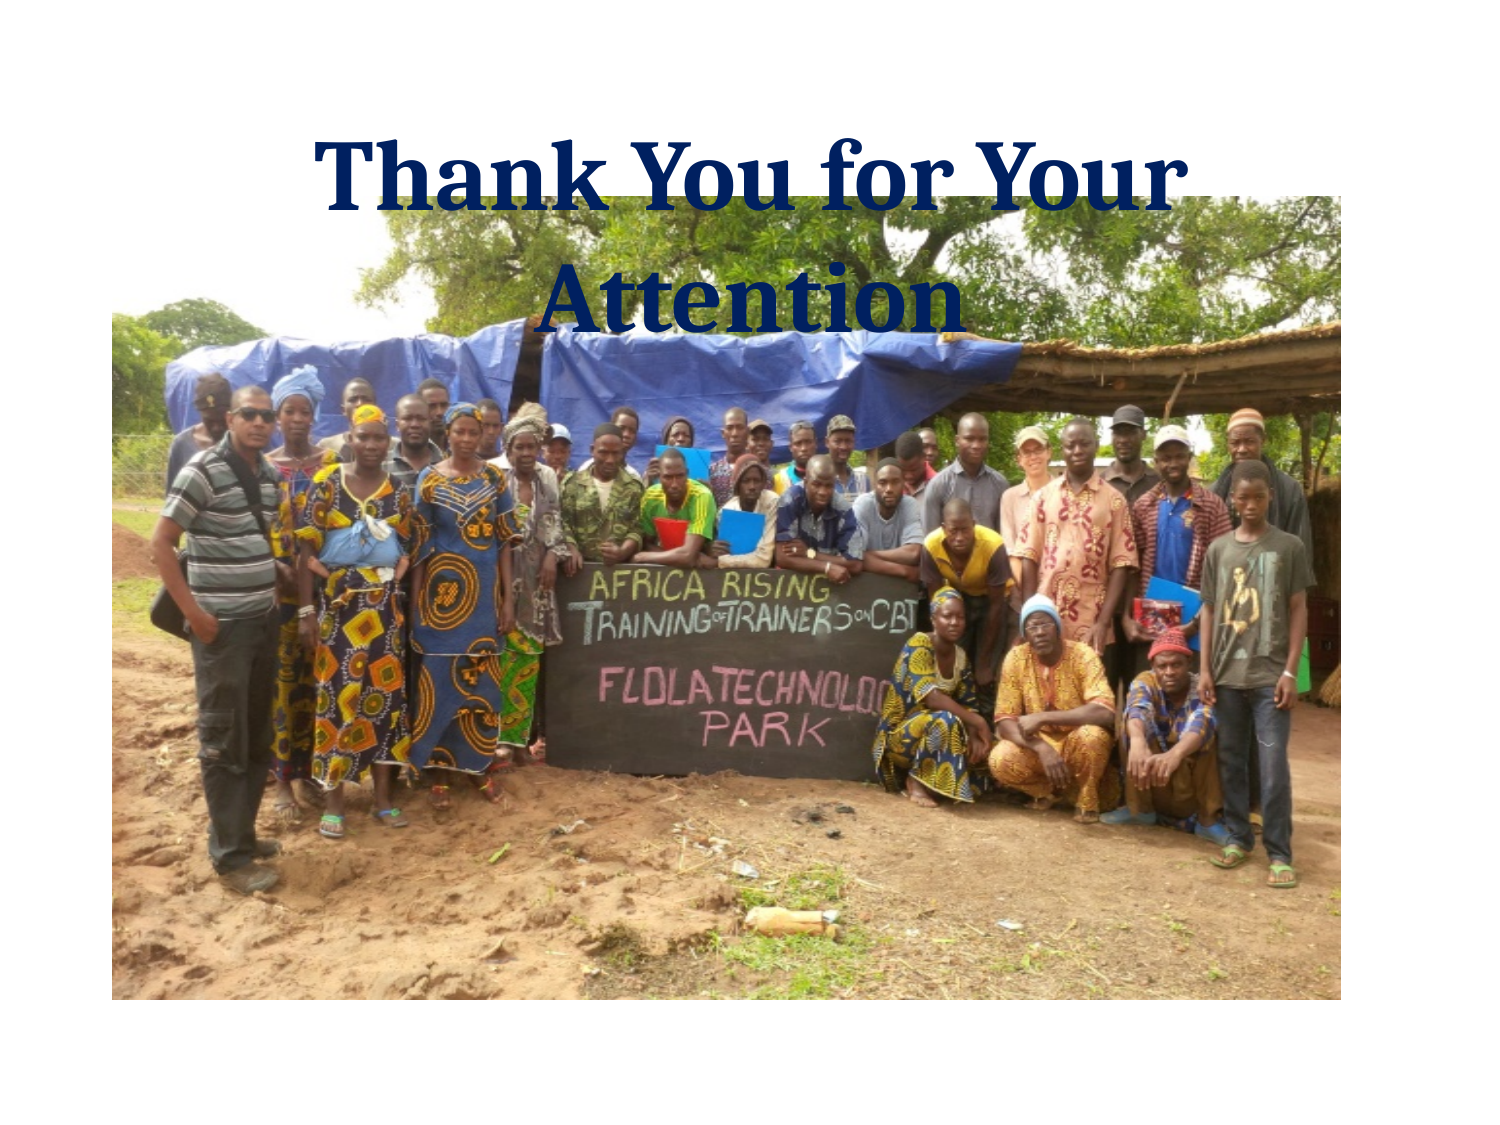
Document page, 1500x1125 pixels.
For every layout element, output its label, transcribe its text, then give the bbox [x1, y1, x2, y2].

picture [111, 195, 1341, 1000]
list Thank You for Your Attention [76, 101, 1427, 362]
